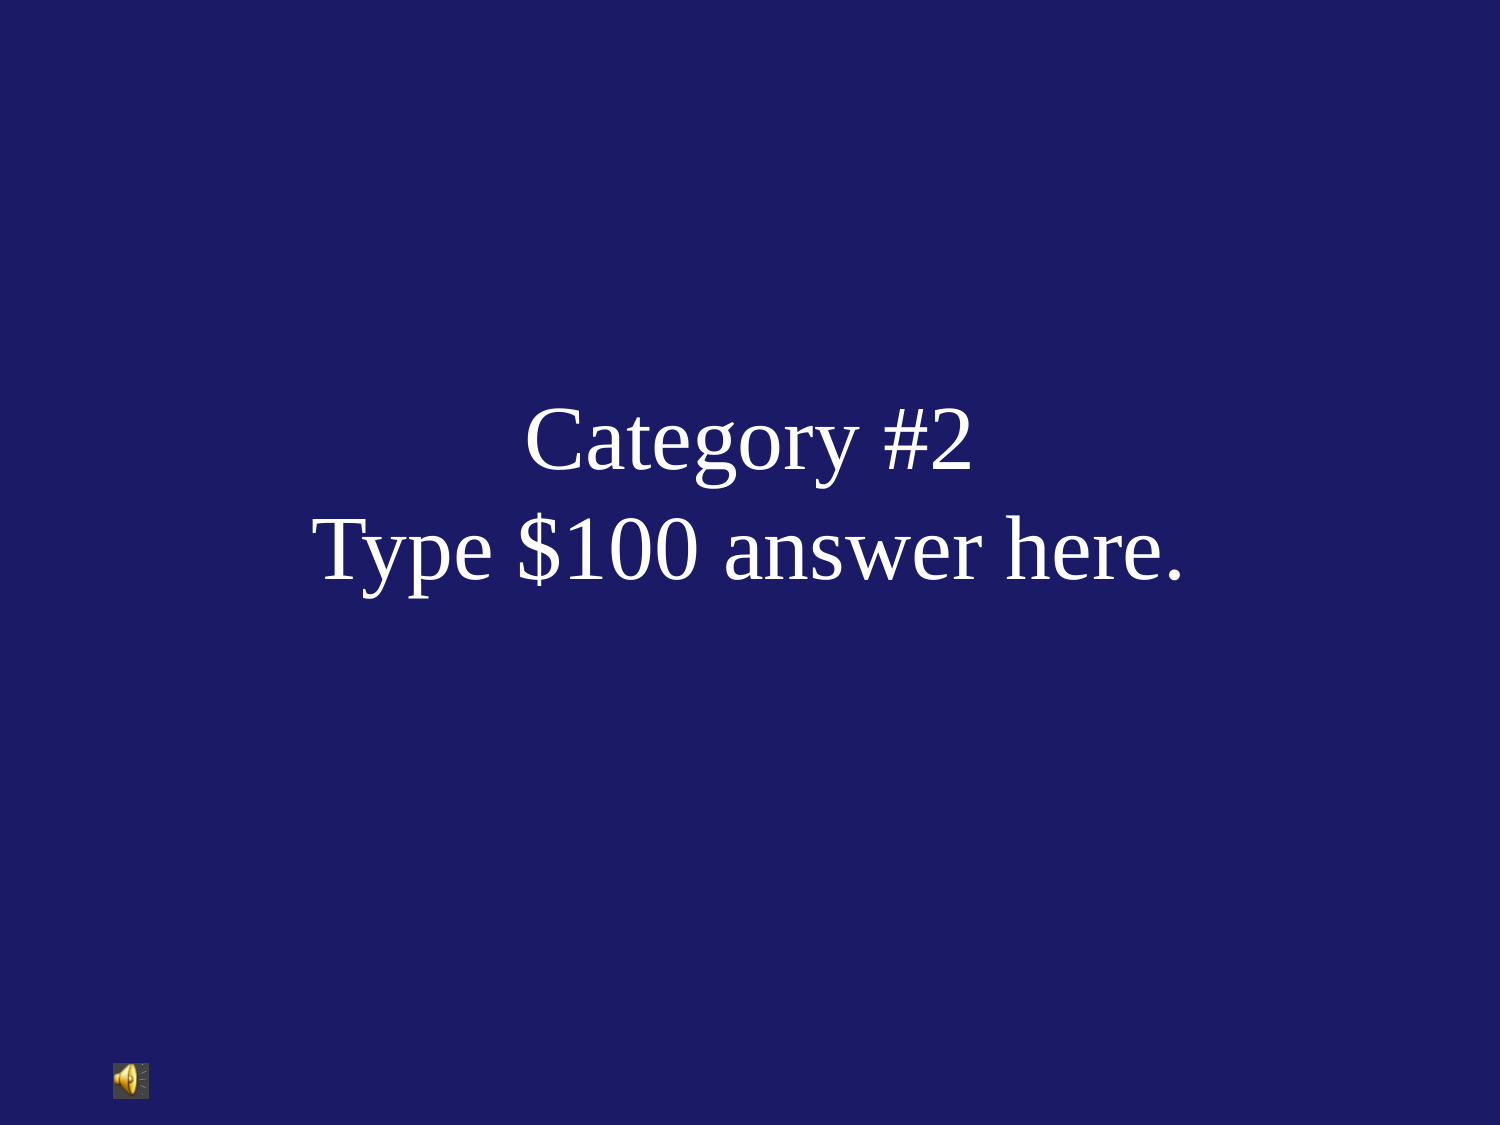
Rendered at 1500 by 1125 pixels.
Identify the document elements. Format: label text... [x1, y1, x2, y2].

title Category #2 Type $100 answer here. [112, 374, 1388, 601]
picture [112, 1062, 151, 1101]
